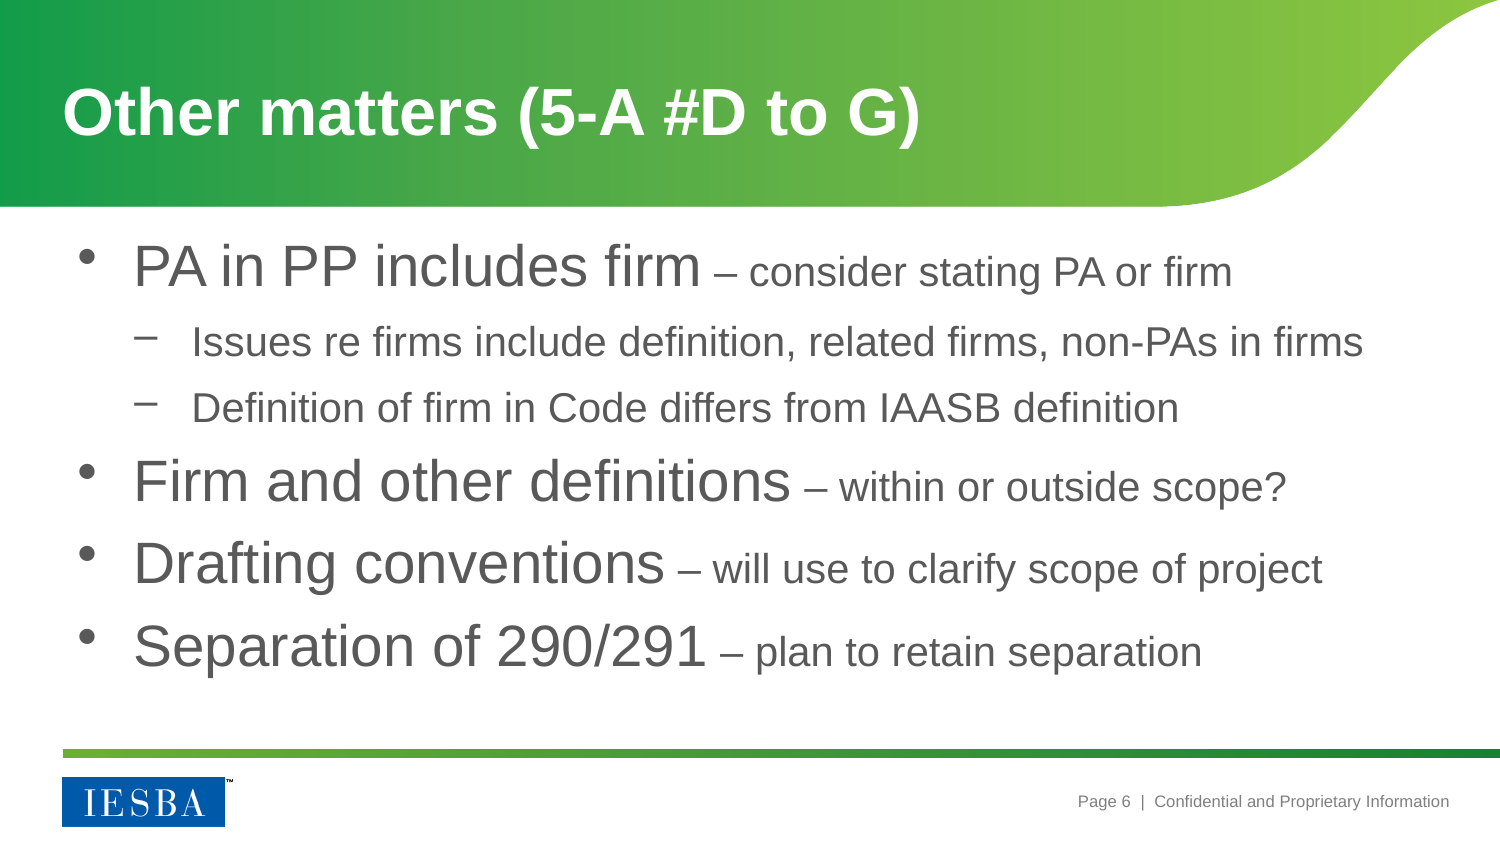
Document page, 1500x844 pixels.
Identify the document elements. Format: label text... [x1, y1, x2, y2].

title Other matters (5-A #D to G) [62, 75, 1300, 142]
picture [62, 777, 233, 827]
list PA in PP includes firm – consider stating PA or firm Issues re firms include definition, related firms, non-PAs in firms Definition of firm in Code differs from IAASB definition Firm and other definitions – within or outside scope? Drafting conventions – will use to clarify scope of project Separation of 290/291 – plan to retain separation [62, 220, 1450, 724]
picture [0, 0, 1500, 207]
